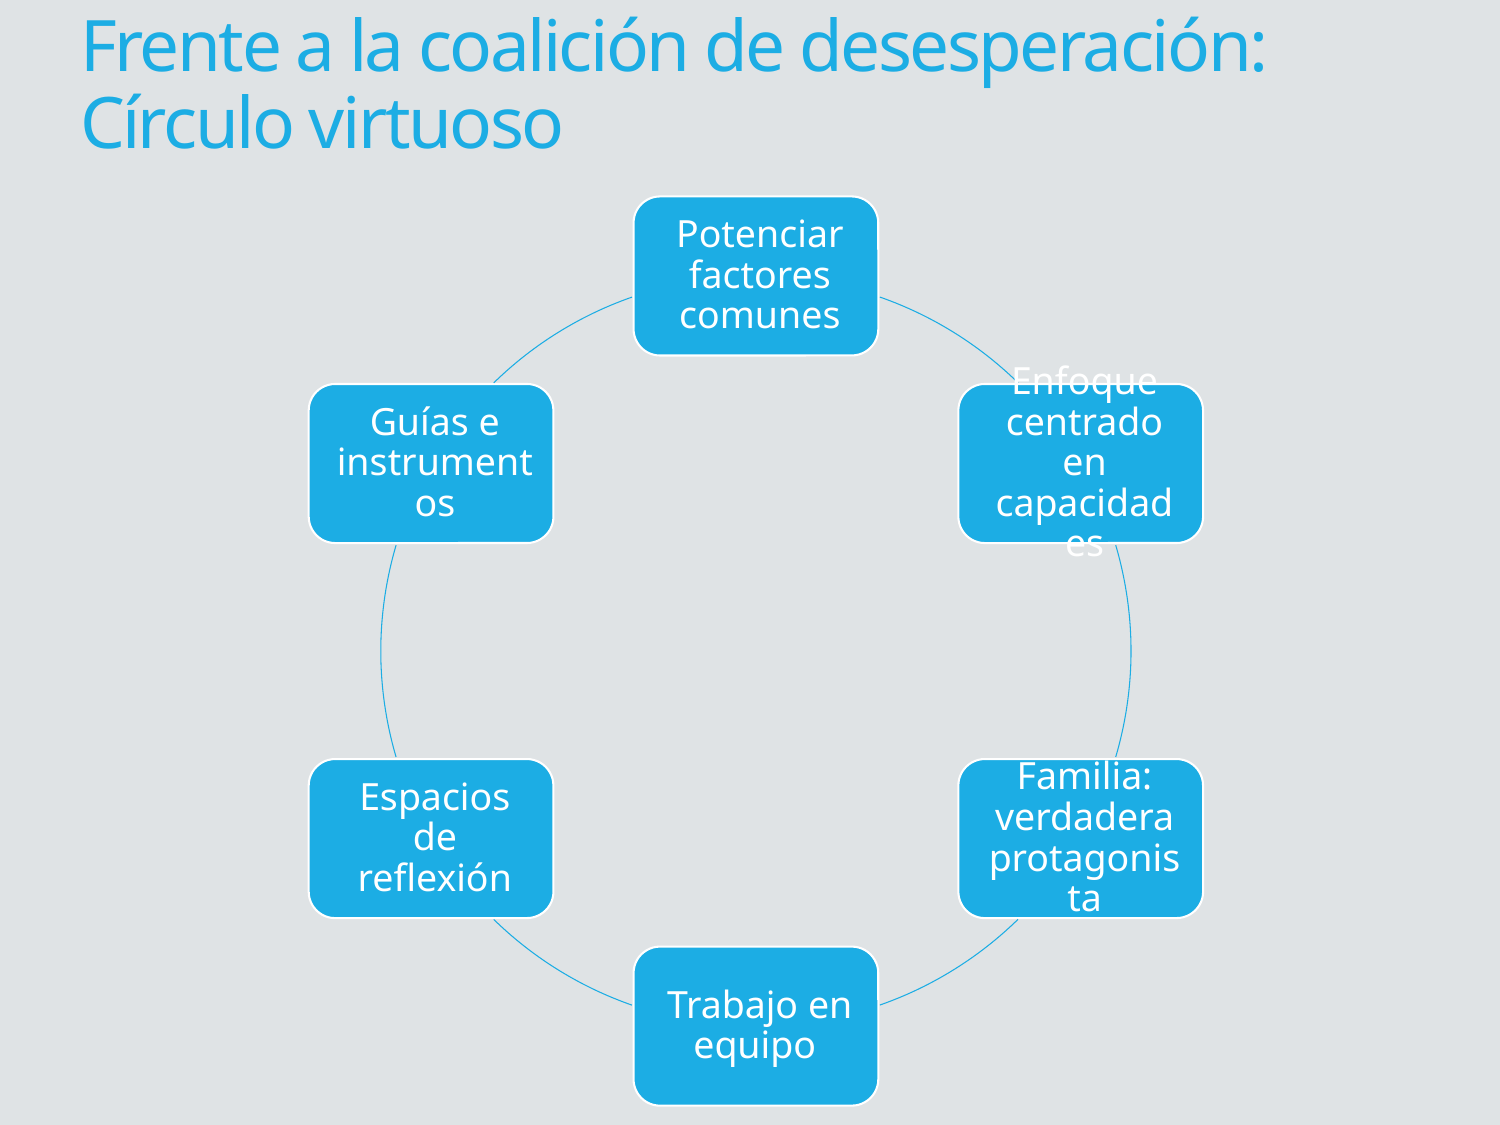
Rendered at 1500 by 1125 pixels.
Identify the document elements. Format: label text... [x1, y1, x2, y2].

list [29, 196, 1483, 1106]
text_box Frente a la coalición de desesperación: Círculo virtuoso [64, 1, 1391, 173]
